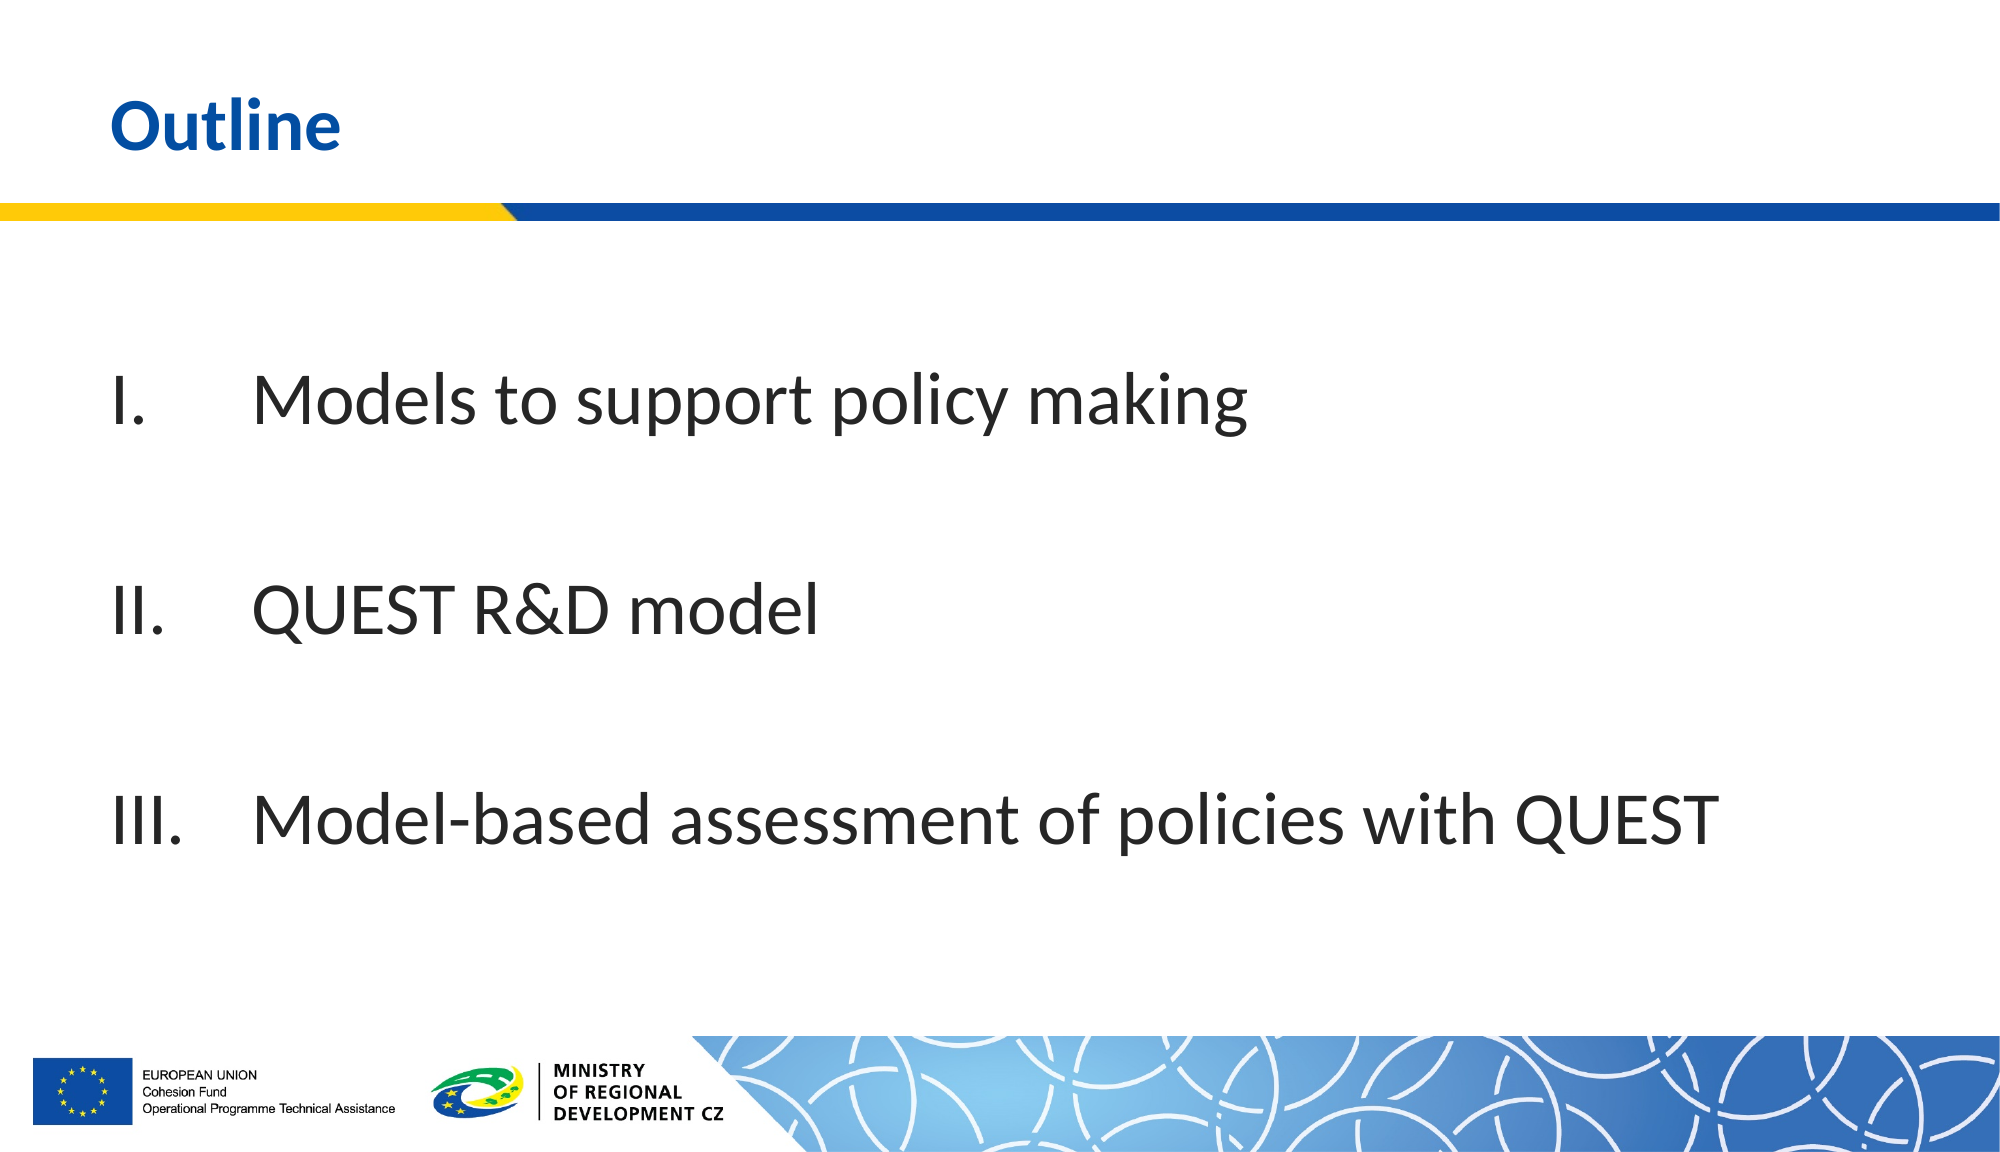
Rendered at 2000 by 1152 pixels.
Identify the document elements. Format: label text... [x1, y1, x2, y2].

title Outline [90, 44, 1891, 197]
list Models to support policy making QUEST R&D model Model-based assessment of policies with QUEST [90, 339, 1747, 706]
picture [0, 1036, 2000, 1152]
picture [0, 203, 2000, 221]
